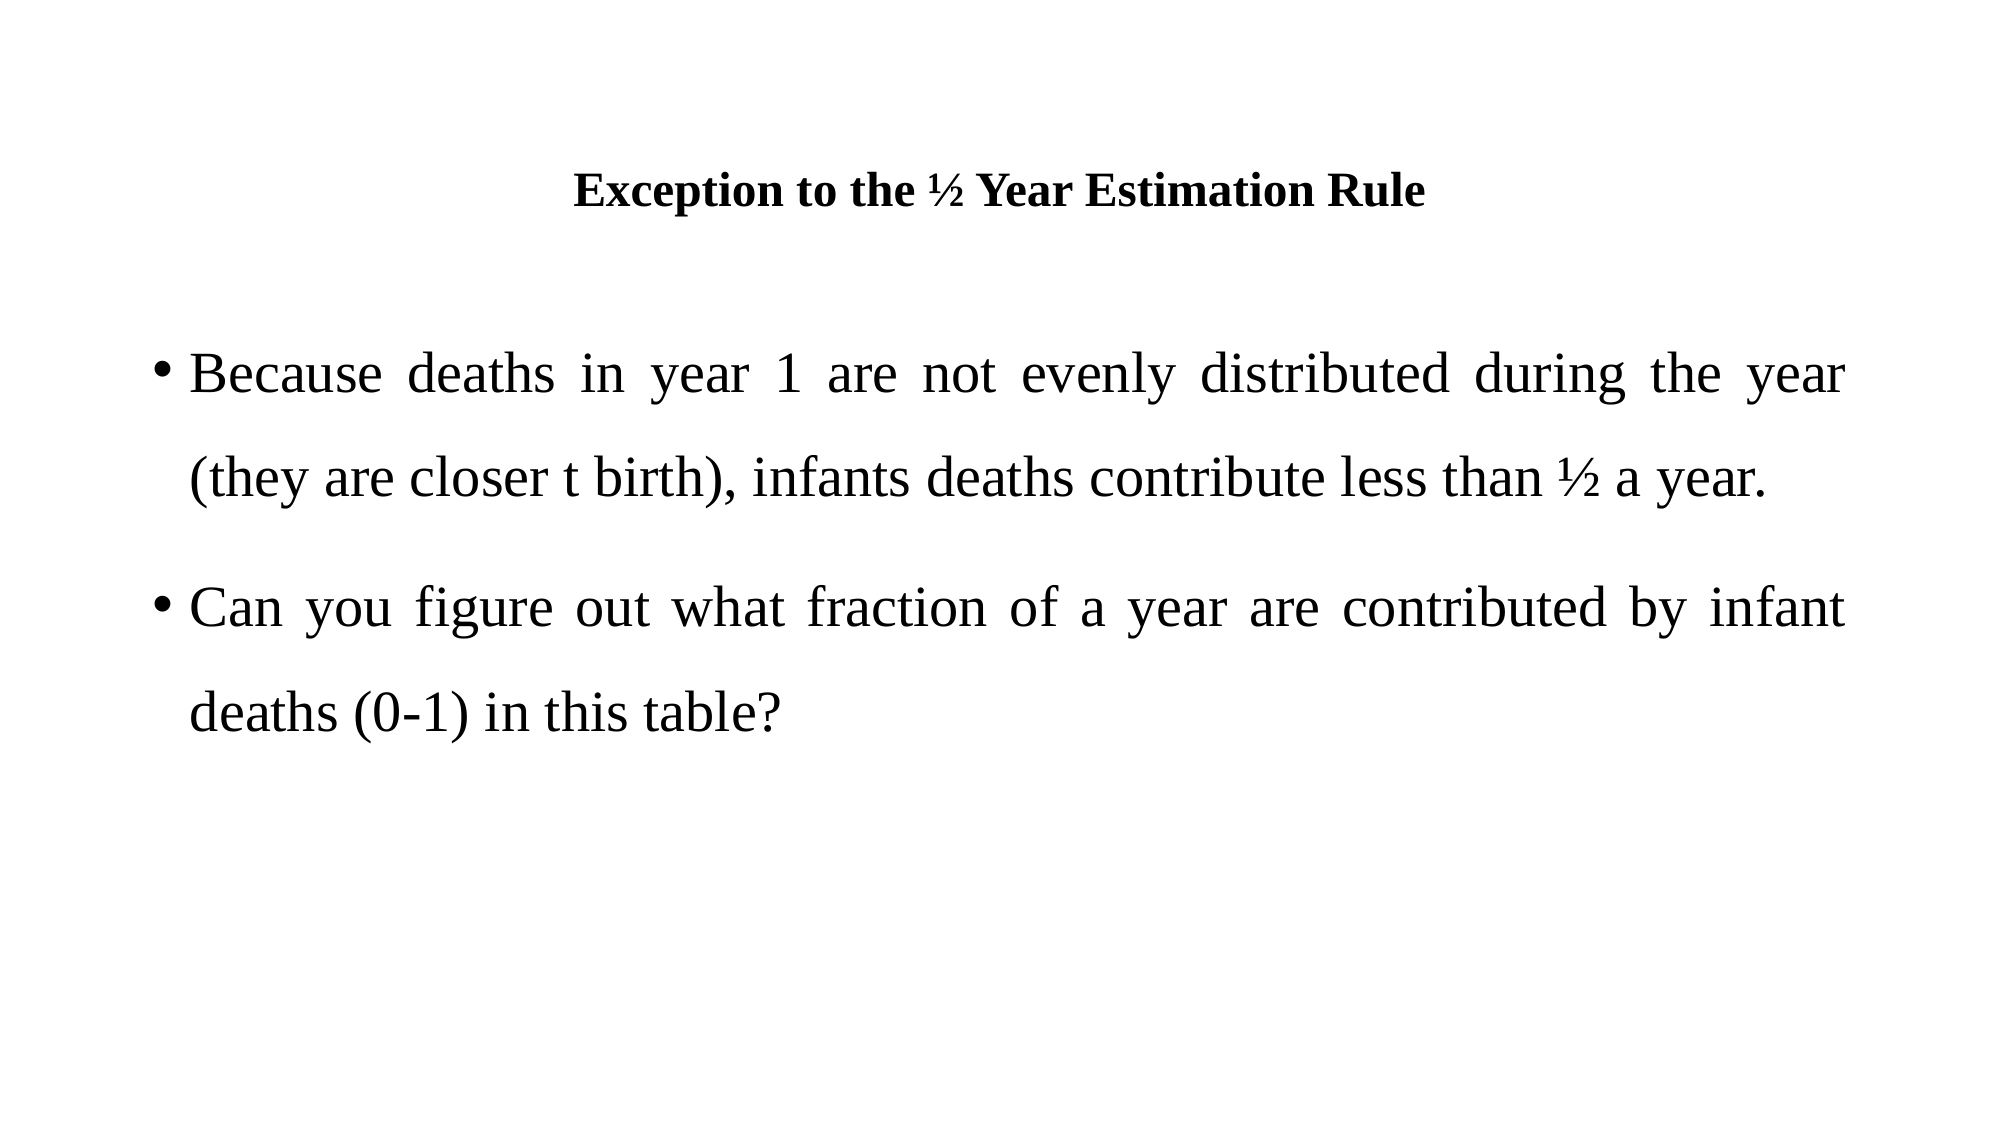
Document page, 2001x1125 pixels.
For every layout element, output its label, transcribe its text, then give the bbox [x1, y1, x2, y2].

list Because deaths in year 1 are not evenly distributed during the year (they are closer t birth), infants deaths contribute less than ½ a year. Can you figure out what fraction of a year are contributed by infant deaths (0-1) in this table? [137, 291, 1863, 810]
title Exception to the ½ Year Estimation Rule [137, 119, 1863, 225]
